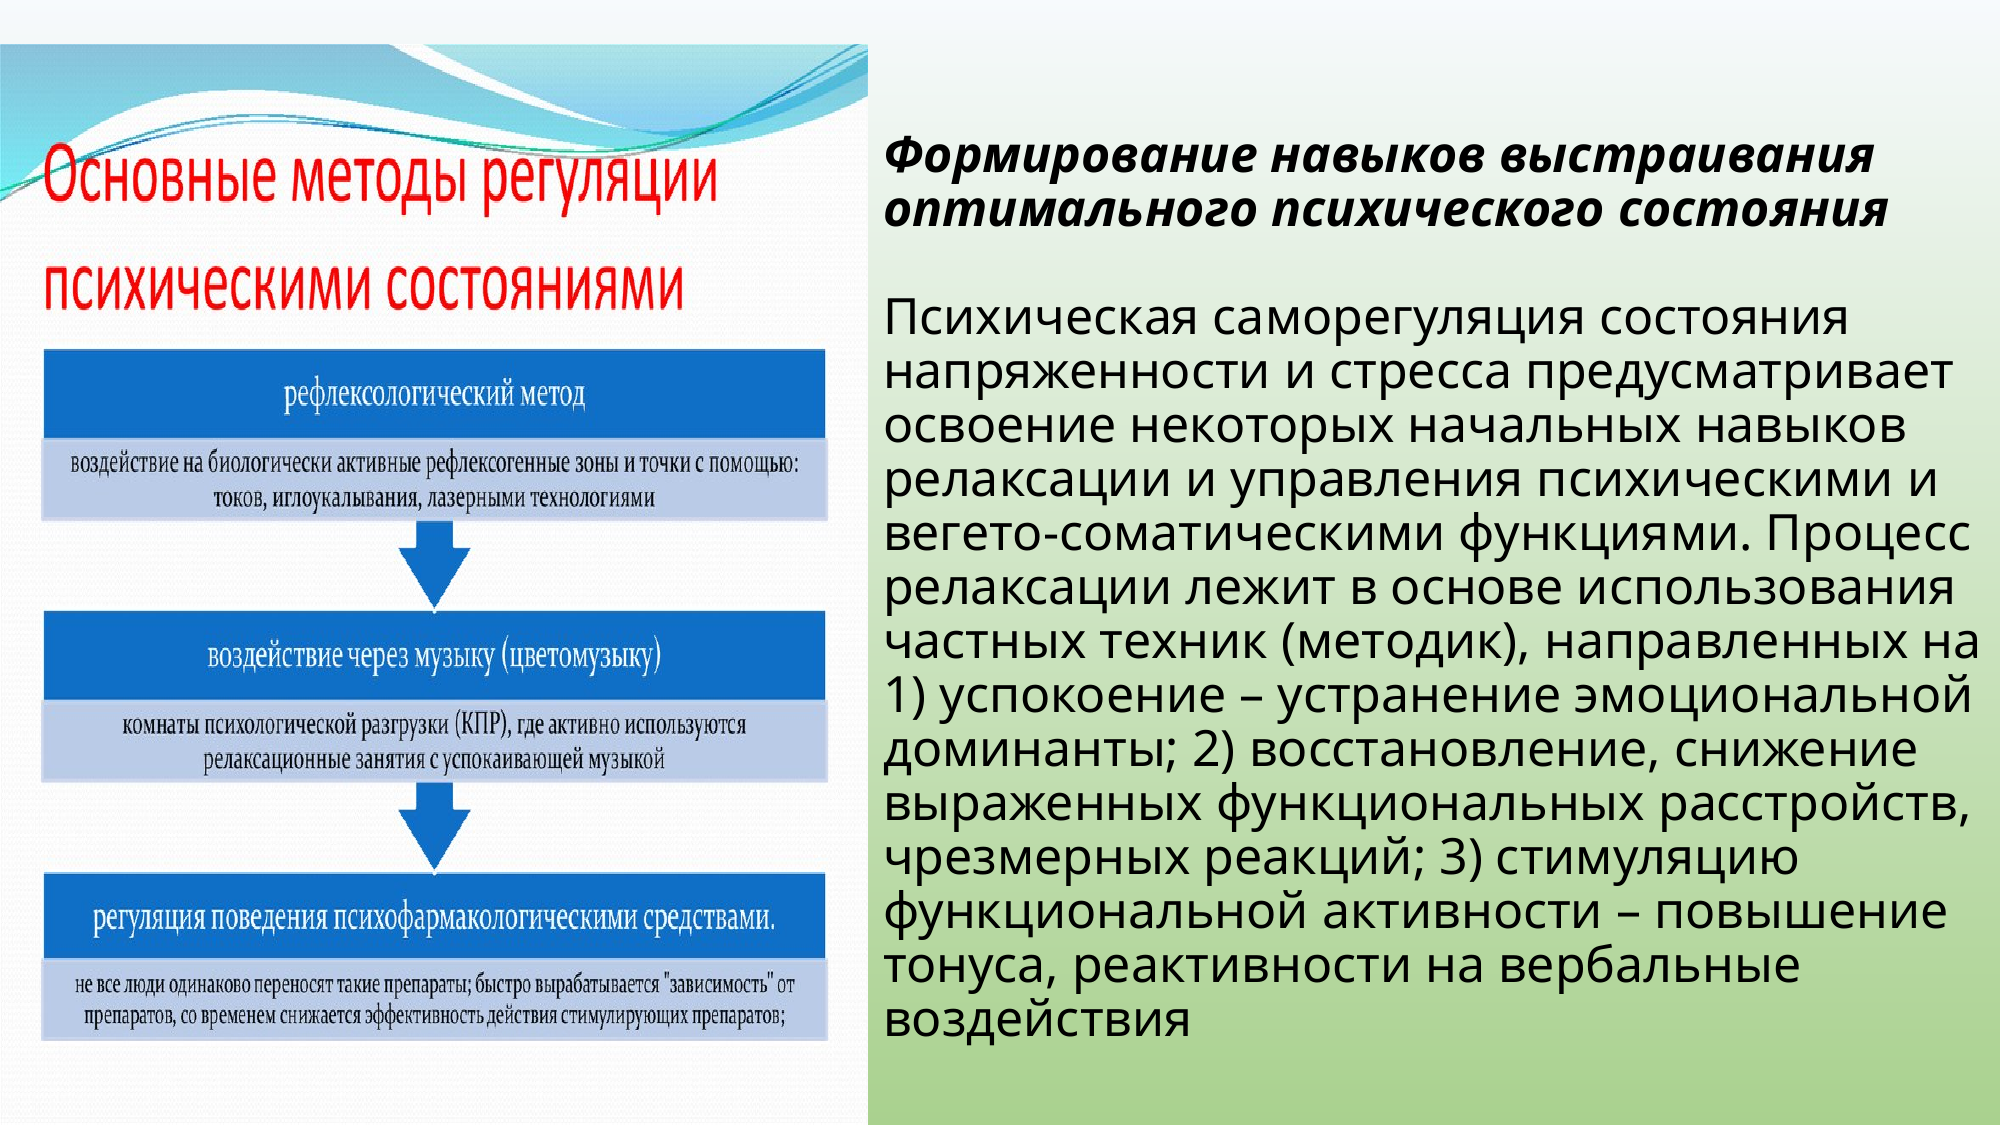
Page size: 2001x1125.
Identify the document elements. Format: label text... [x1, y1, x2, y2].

picture [0, 44, 869, 1125]
title Формирование навыков выстраивания оптимального психического состояния Психическая саморегуляция состояния напряженности и стресса предусматривает освоение некоторых начальных навыков релаксации и управления психическими и вегето-соматическими функциями. Процесс релаксации лежит в основе использования частных техник (методик), направленных на 1) успокоение – устранение эмоциональной доминанты; 2) восстановление, снижение выраженных функциональных расстройств, чрезмерных реакций; 3) стимуляцию функциональной активности – повышение тонуса, реактивности на вербальные воздействия [869, 111, 2000, 1065]
